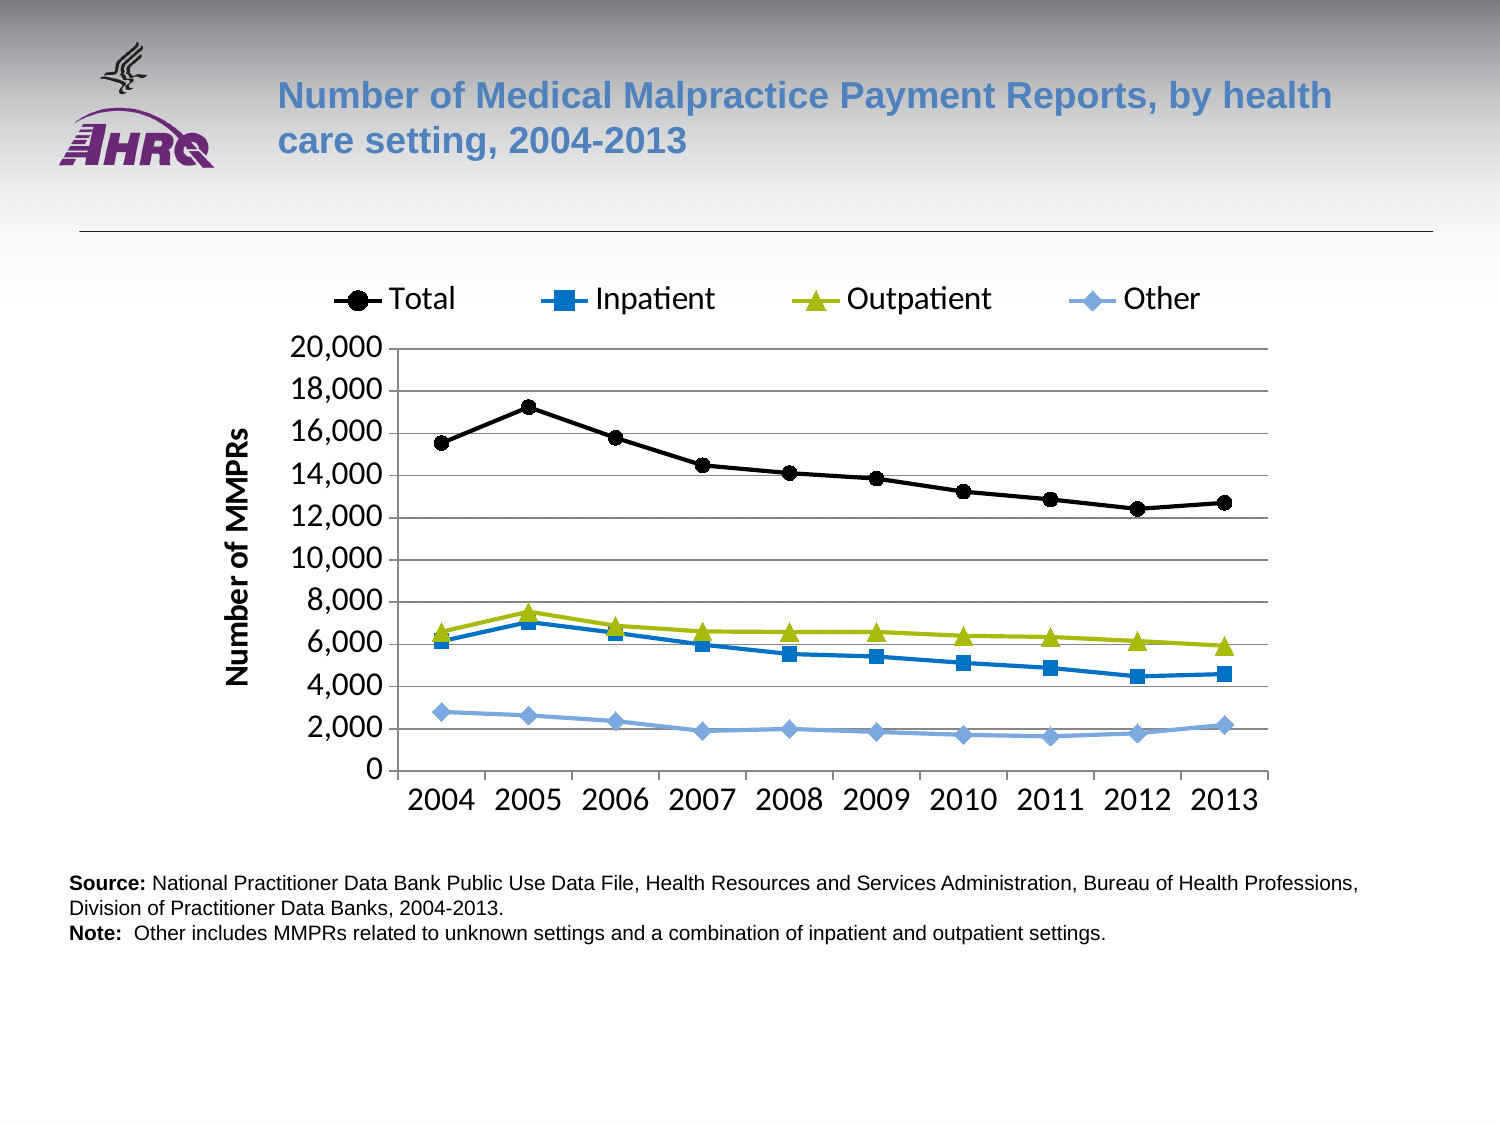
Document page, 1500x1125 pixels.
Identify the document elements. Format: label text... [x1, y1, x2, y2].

chart [209, 262, 1291, 876]
picture [0, 0, 1500, 1125]
title Number of Medical Malpractice Payment Reports, by health care setting, 2004-2013 [262, 45, 1425, 188]
text_box Source: National Practitioner Data Bank Public Use Data File, Health Resources and Services Administration, Bureau of Health Professions, Division of Practitioner Data Banks, 2004-2013. Note: Other includes MMPRs related to unknown settings and a combination of inpatient and outpatient settings. [54, 862, 1430, 1003]
